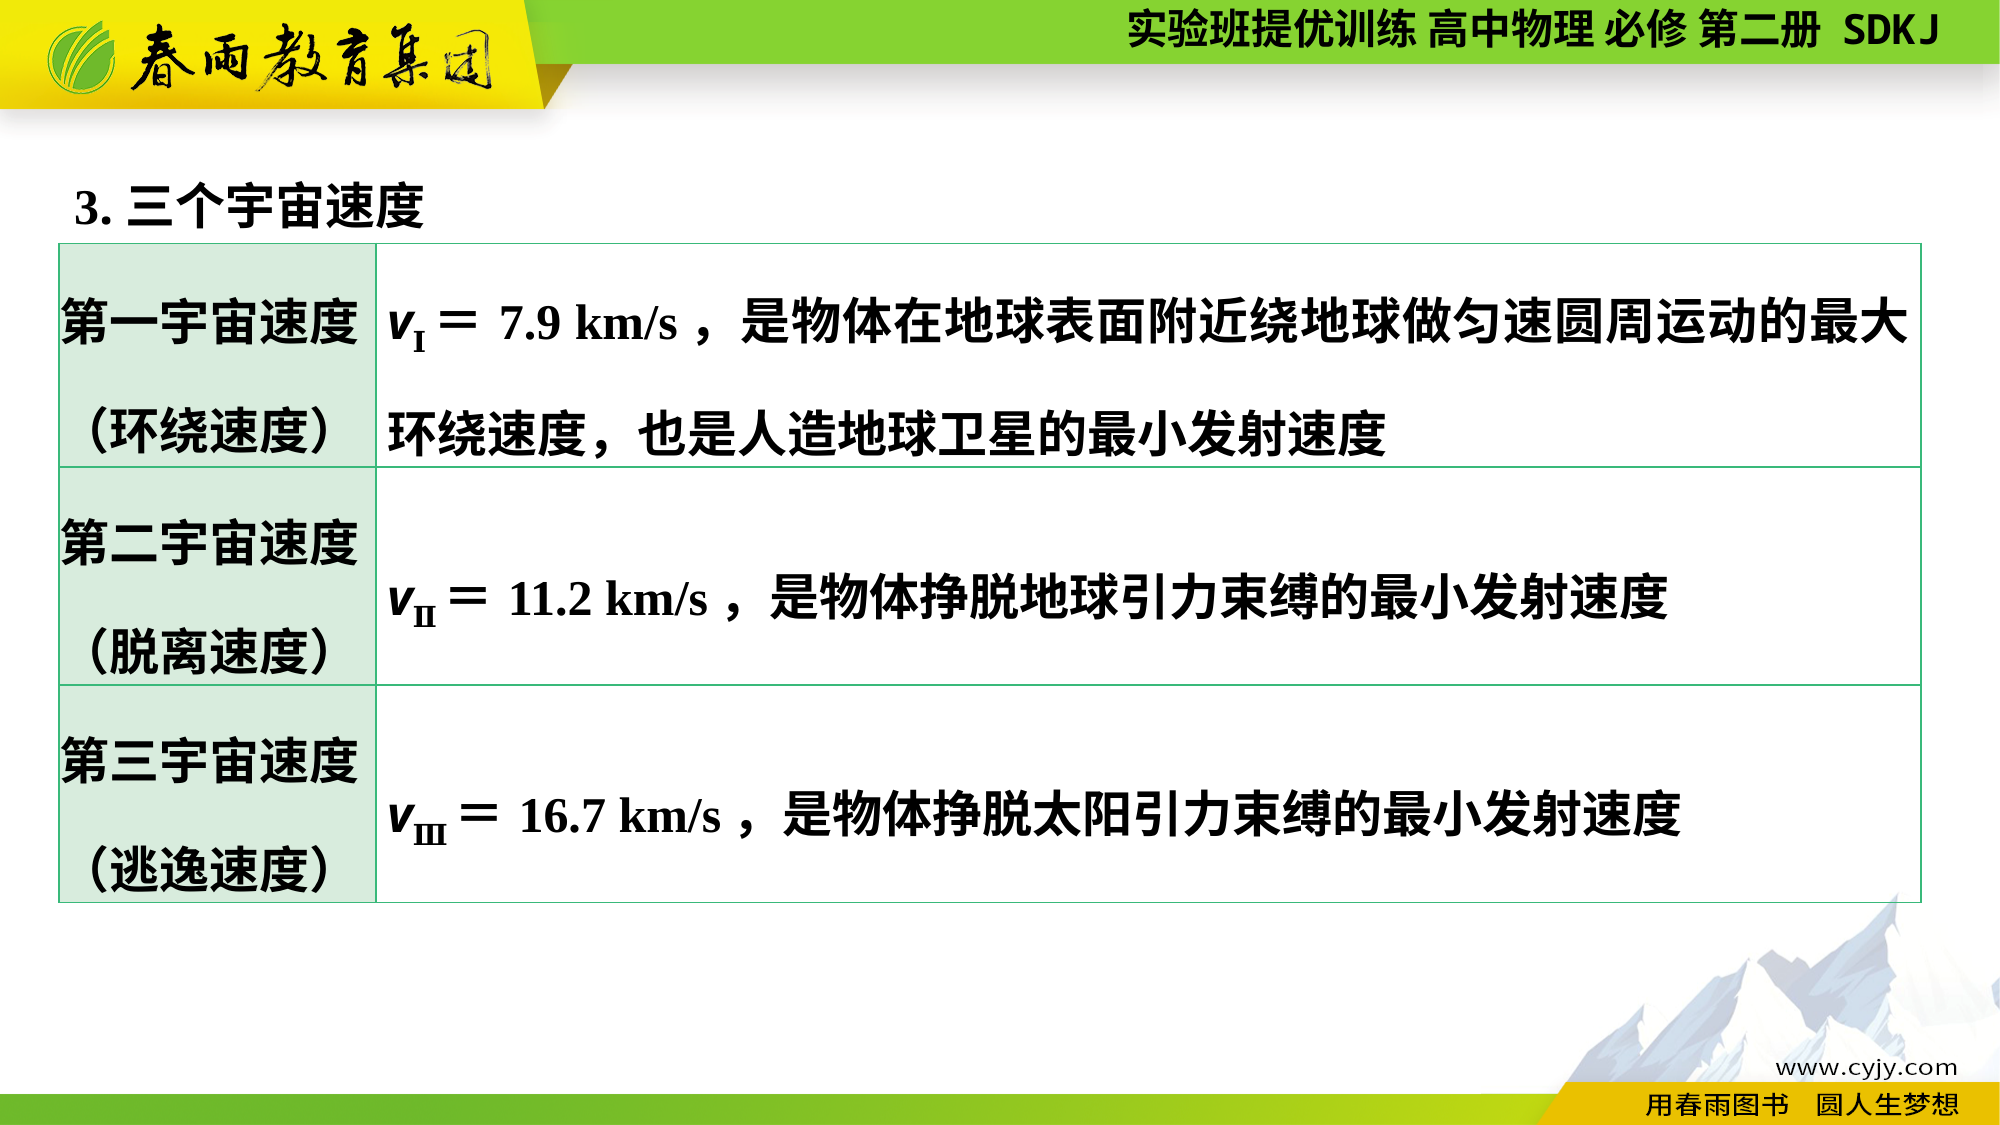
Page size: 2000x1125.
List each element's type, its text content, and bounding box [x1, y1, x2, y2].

table_cell 第三宇宙速度 （逃逸速度） [60, 686, 375, 902]
list 3.三个宇宙速度 [59, 137, 1944, 232]
table_cell vⅢ＝16.7 km/s，是物体挣脱太阳引力束缚的最小发射速度 [377, 686, 1920, 902]
table_cell vⅡ＝11.2 km/s，是物体挣脱地球引力束缚的最小发射速度 [377, 468, 1920, 684]
picture [0, 0, 2000, 1125]
table_header vⅠ＝7.9 km/s，是物体在地球表面附近绕地球做匀速圆周运动的最大环绕速度，也是人造地球卫星的最小发射速度 [377, 244, 1920, 466]
table_header 第一宇宙速度 （环绕速度） [60, 244, 375, 466]
table_cell 第二宇宙速度 （脱离速度） [60, 468, 375, 684]
